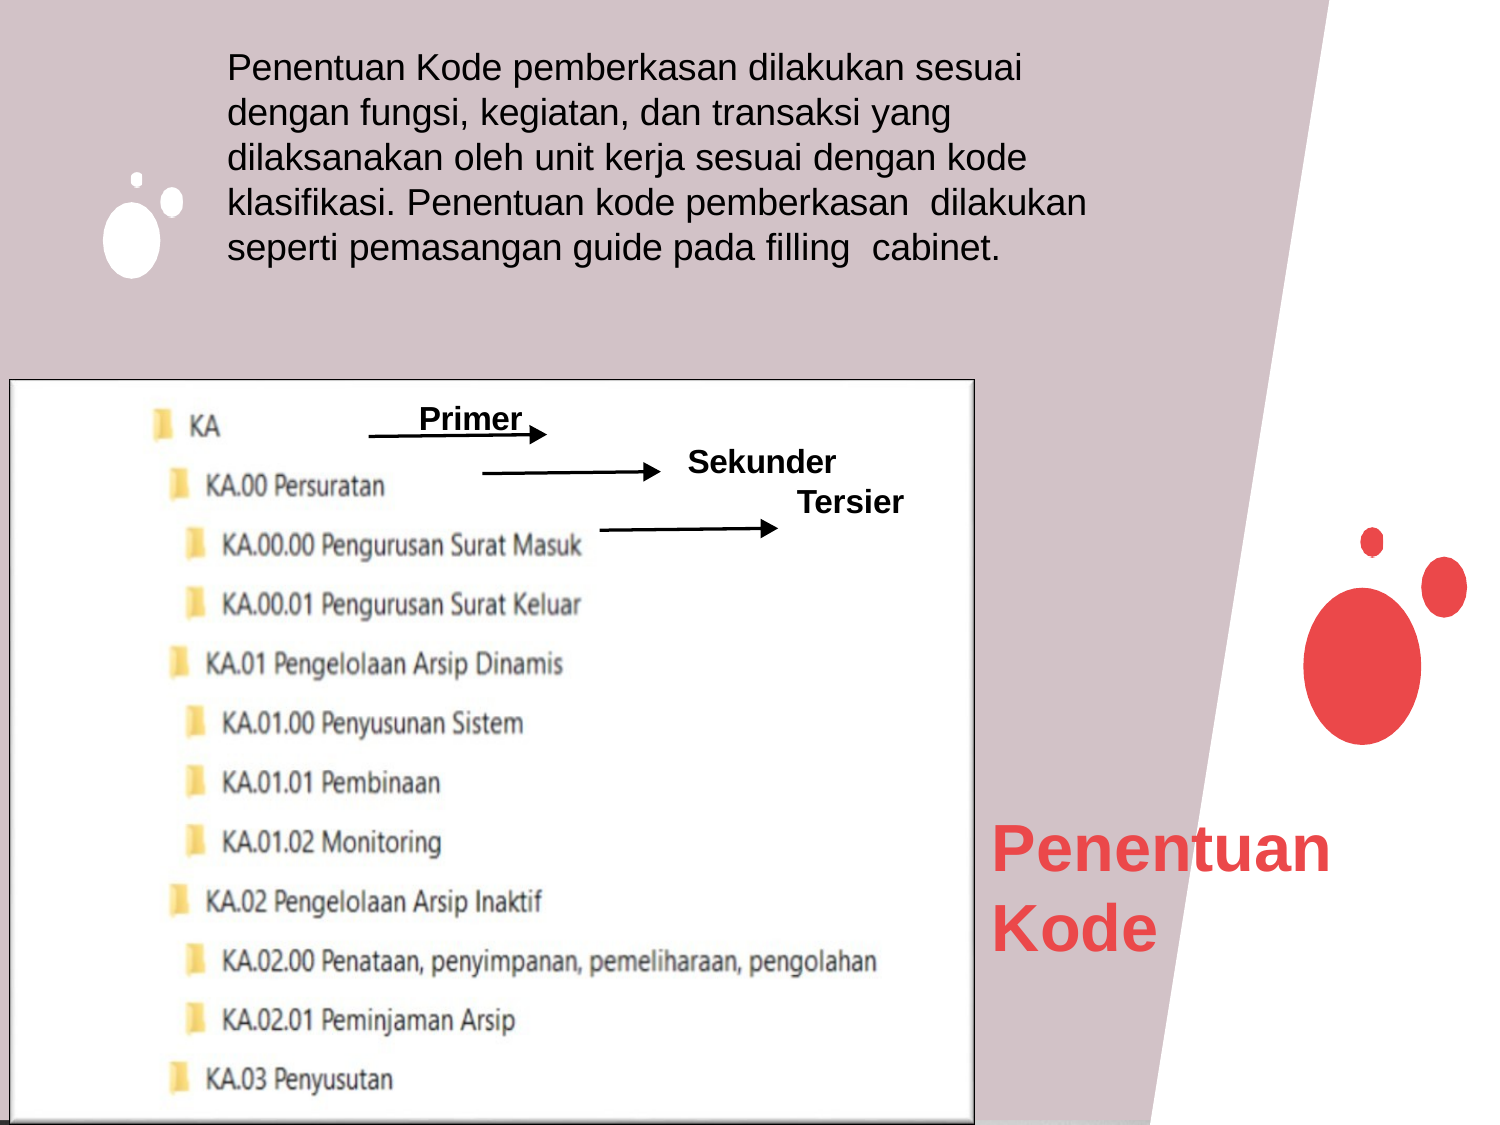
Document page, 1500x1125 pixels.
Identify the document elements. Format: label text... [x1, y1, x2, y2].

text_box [1303, 526, 1468, 746]
text_box [981, 1121, 1150, 1125]
text_box [1149, 0, 1500, 1125]
text_box Penentuan Kode pemberkasan dilakukan sesuai dengan fungsi, kegiatan, dan transaksi yang dilaksanakan oleh unit kerja sesuai dengan kode klasifikasi. Penentuan kode pemberkasan dilakukan seperti pemasangan guide pada filling cabinet. Primer Sekunder Tersier [225, 40, 1100, 520]
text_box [102, 172, 184, 280]
text_box [0, 0, 1329, 1121]
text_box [8, 378, 976, 1125]
text_box Penentuan Kode [989, 802, 1491, 965]
